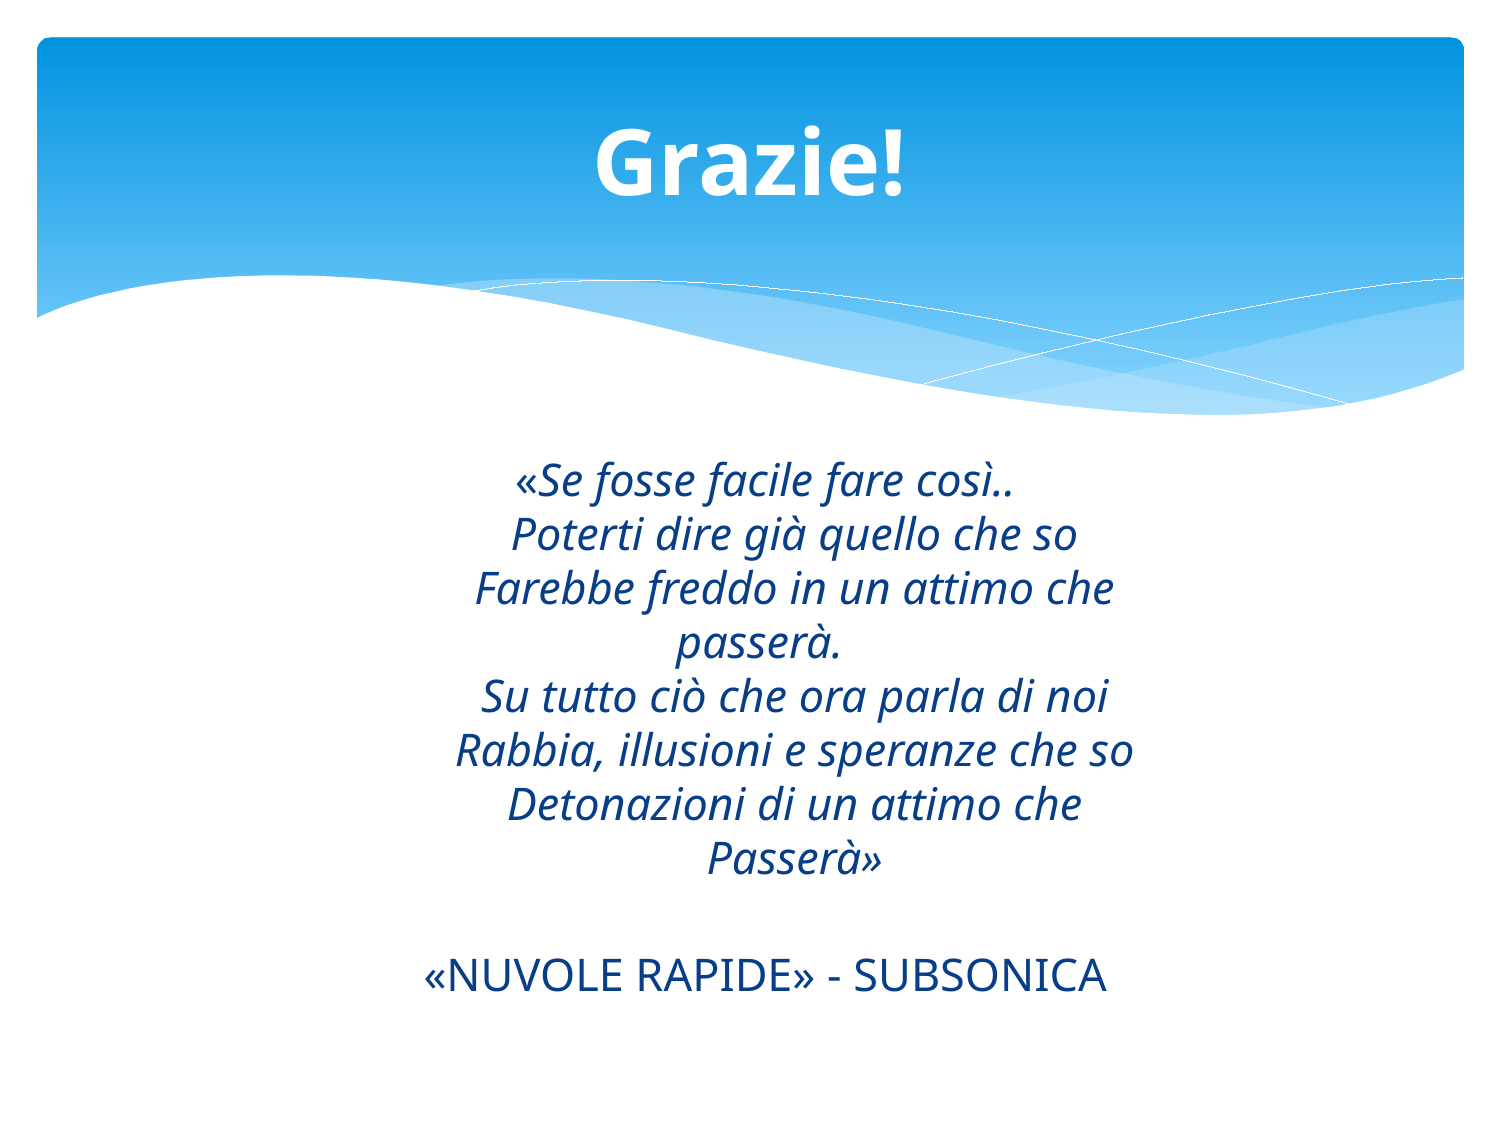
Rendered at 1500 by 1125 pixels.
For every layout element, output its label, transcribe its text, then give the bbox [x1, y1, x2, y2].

list «Se fosse facile fare così.. Poterti dire già quello che so Farebbe freddo in un attimo che passerà. Su tutto ciò che ora parla di noi Rabbia, illusioni e speranze che so Detonazioni di un attimo che Passerà» «NUVOLE RAPIDE» - SUBSONICA [53, 444, 1479, 1011]
title Grazie! [75, 55, 1425, 261]
